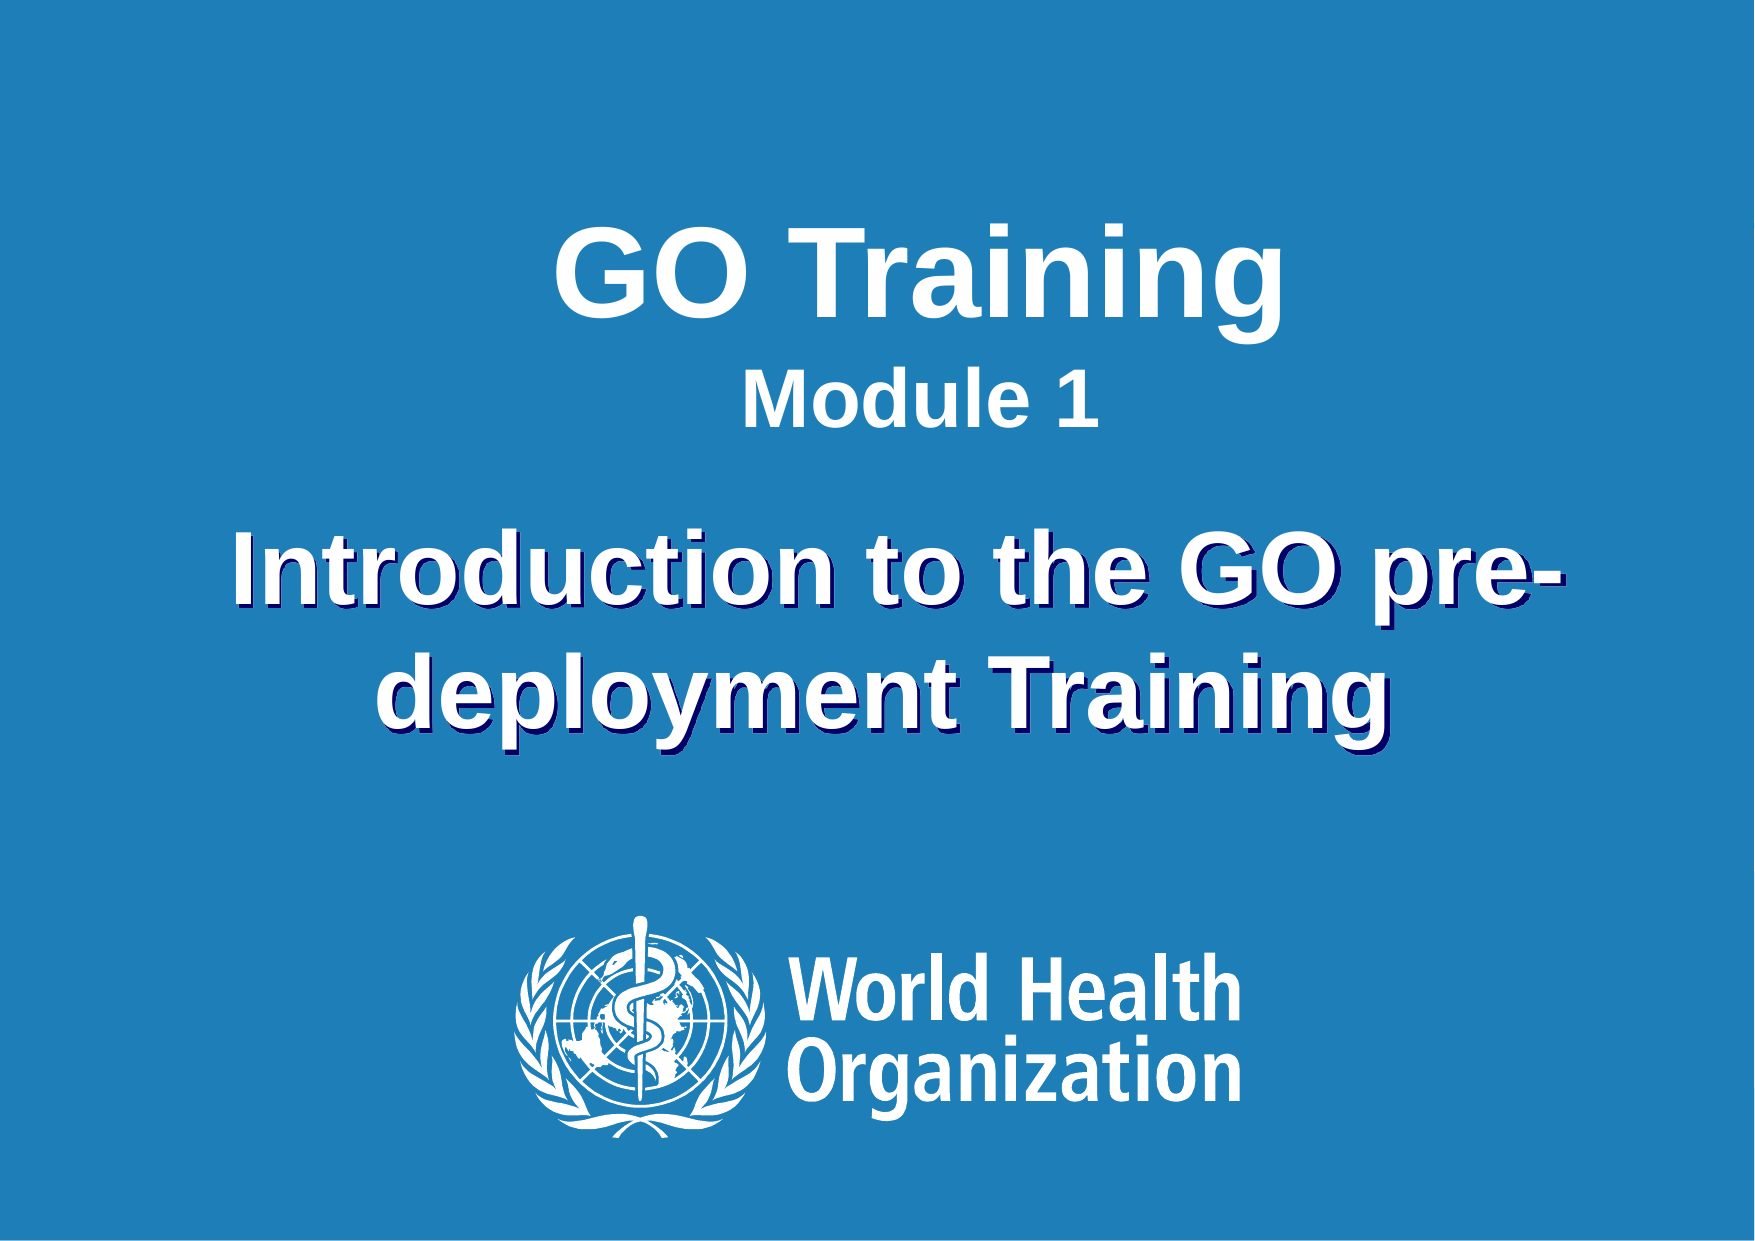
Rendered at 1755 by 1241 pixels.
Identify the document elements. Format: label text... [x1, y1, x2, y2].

text_box [0, 871, 1755, 1241]
picture [513, 914, 1241, 1139]
text_box Introduction to the GO pre-deployment Training [149, 573, 1648, 720]
text_box GO Training Module 1 [127, 181, 1715, 573]
